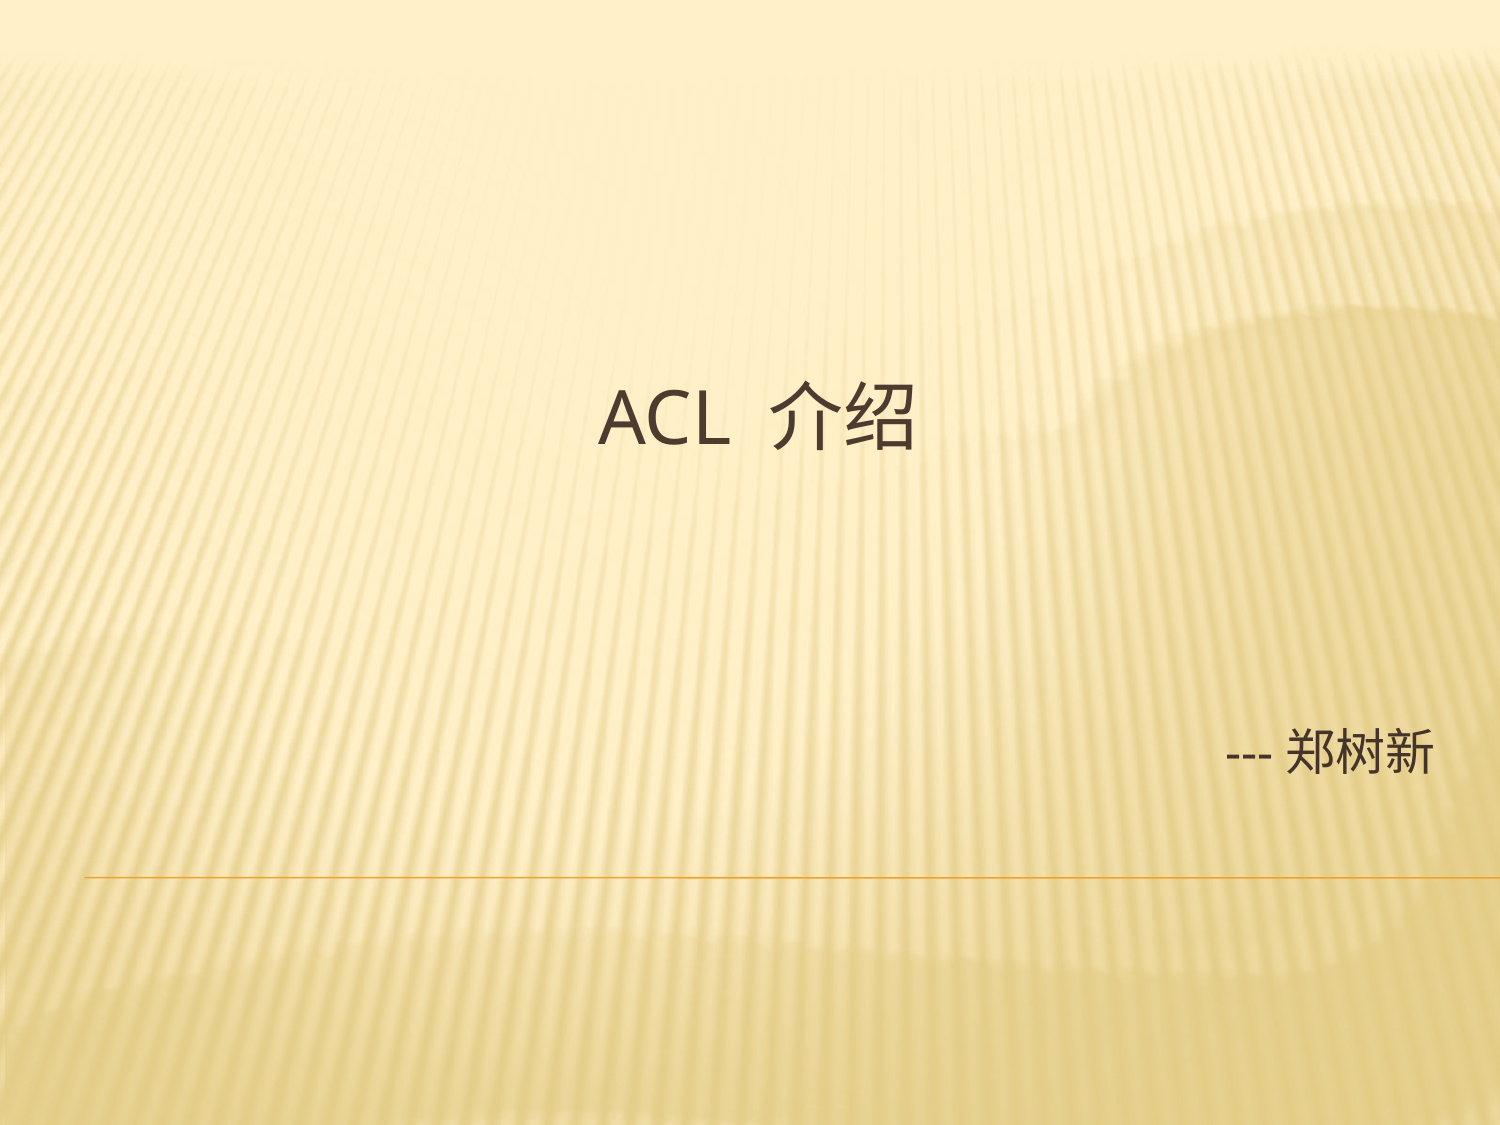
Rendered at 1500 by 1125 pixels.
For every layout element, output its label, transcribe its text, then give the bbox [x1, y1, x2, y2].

subtitle ---郑树新 [62, 637, 1450, 788]
title ACL 介绍 [64, 361, 1453, 563]
